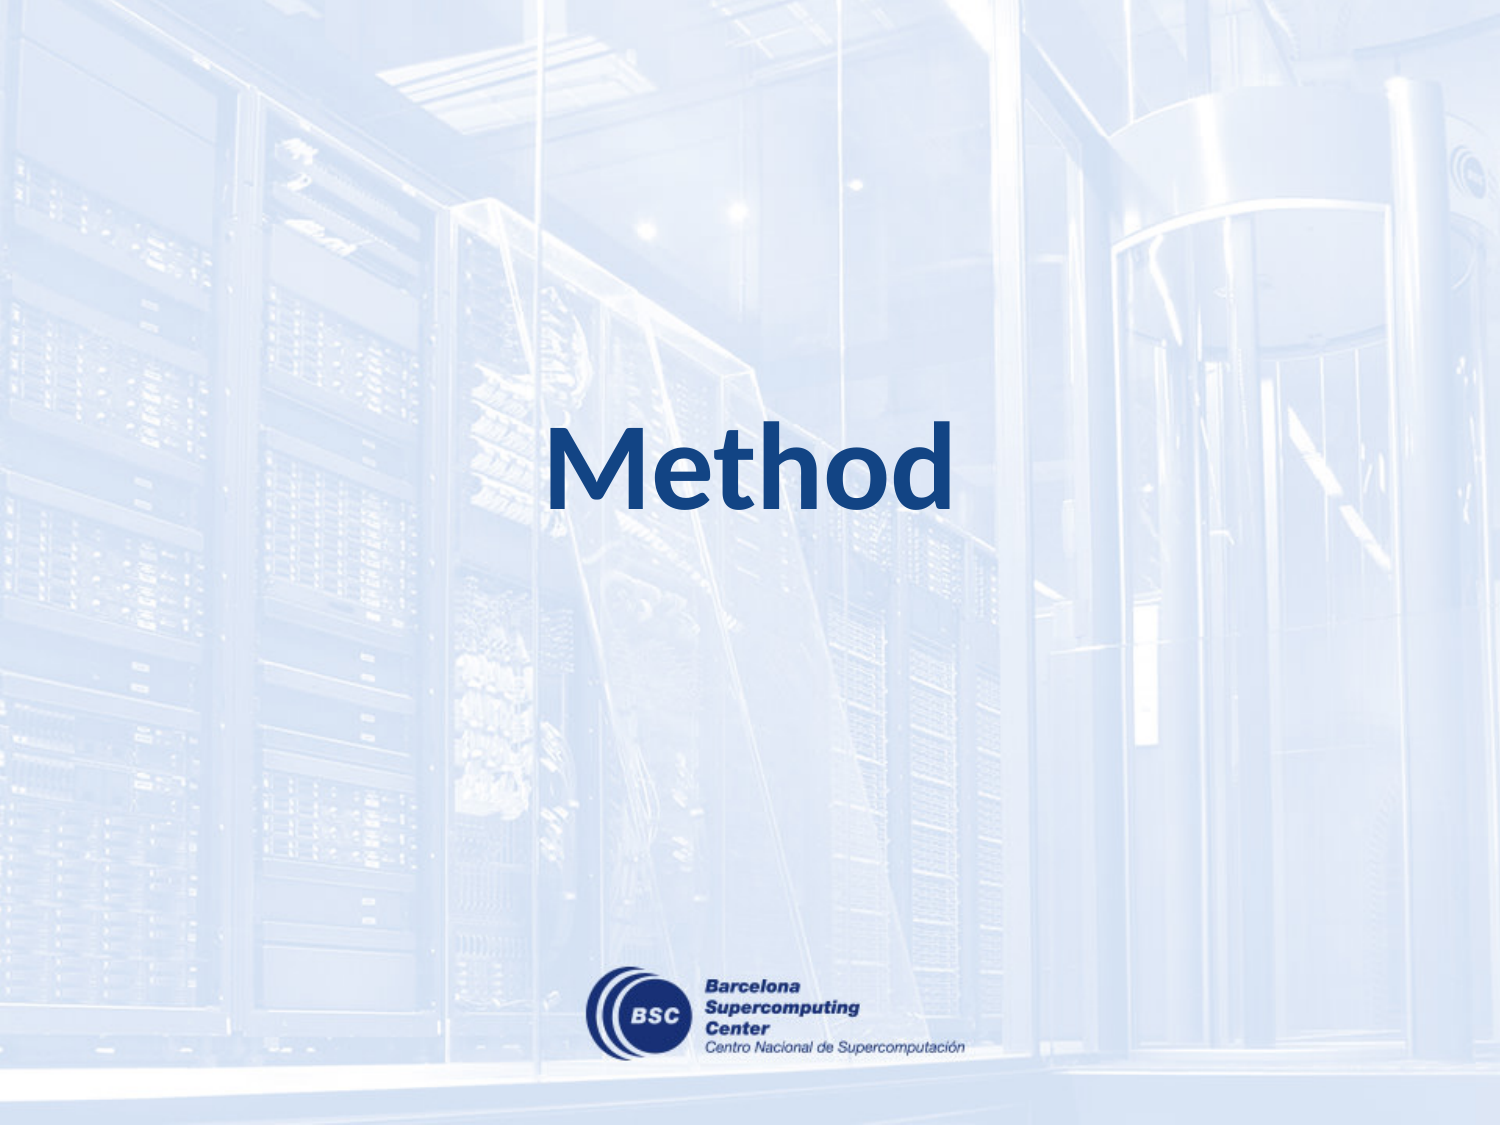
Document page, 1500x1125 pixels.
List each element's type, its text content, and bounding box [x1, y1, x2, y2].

picture [0, 0, 1500, 1125]
title Method [188, 143, 1311, 794]
